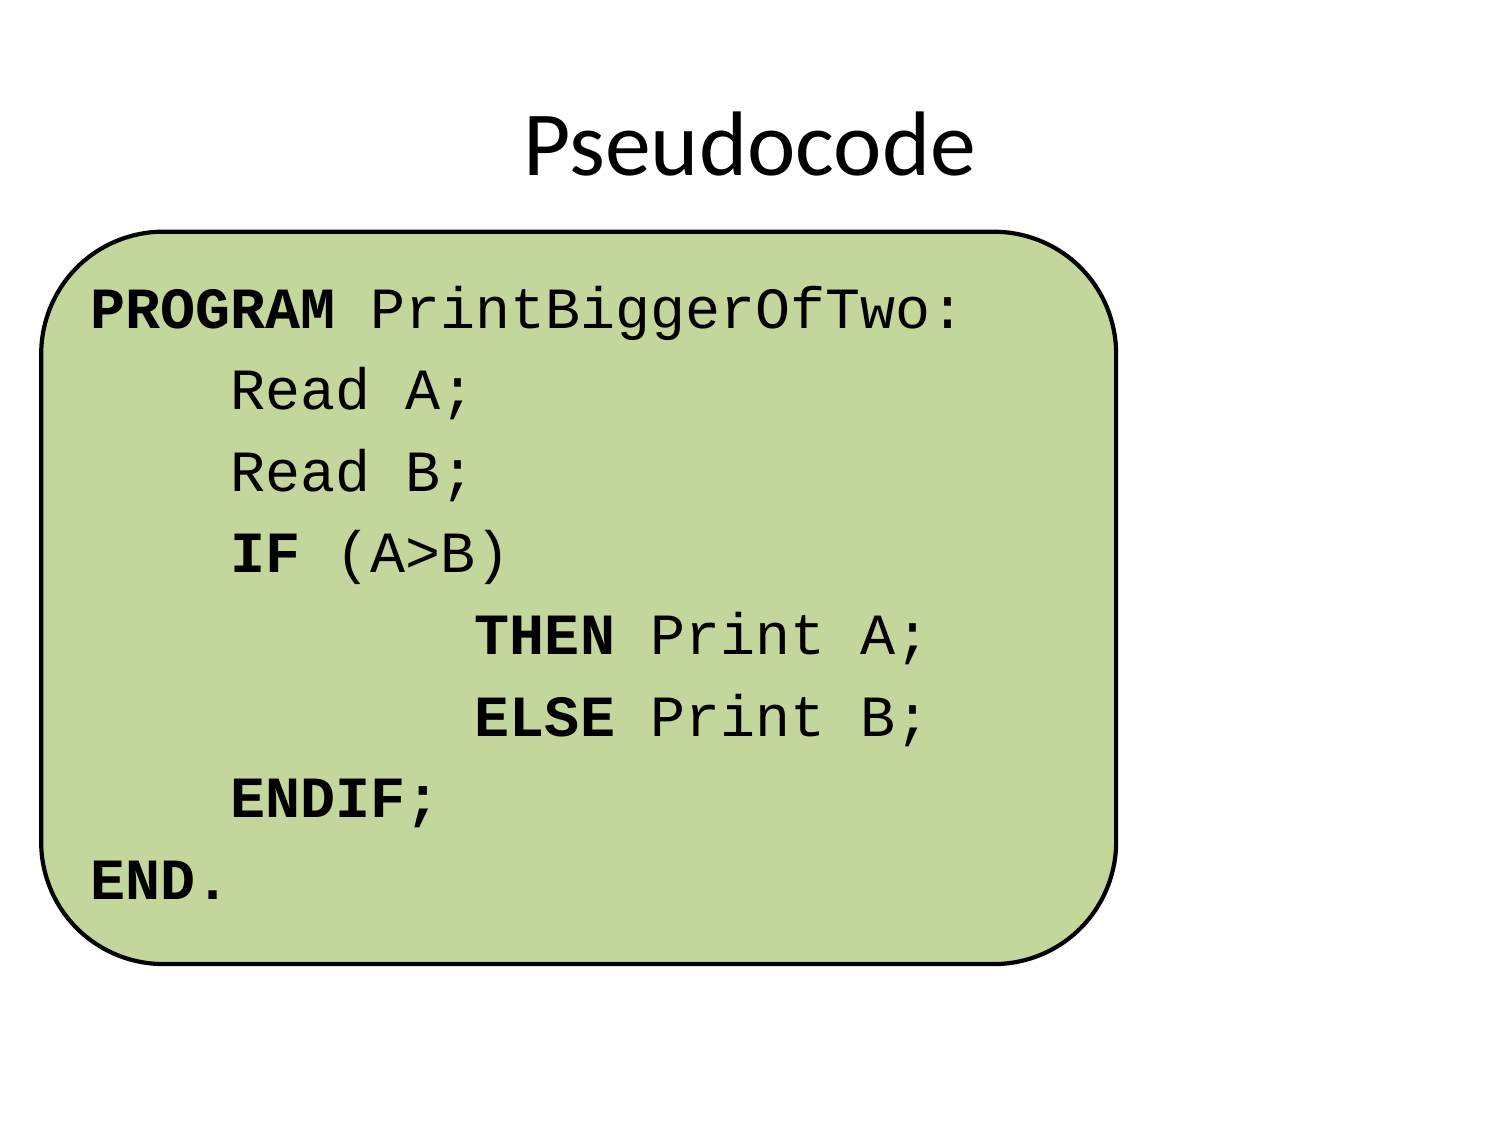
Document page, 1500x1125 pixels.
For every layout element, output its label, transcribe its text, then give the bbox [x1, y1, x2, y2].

title Pseudocode [75, 45, 1425, 233]
text_box [79, 233, 1078, 262]
list PROGRAM PrintBiggerOfTwo: Read A; Read B; IF (A>B) THEN Print A; ELSE Print B; ENDIF; END. [75, 262, 1317, 1005]
text_box [39, 266, 75, 930]
